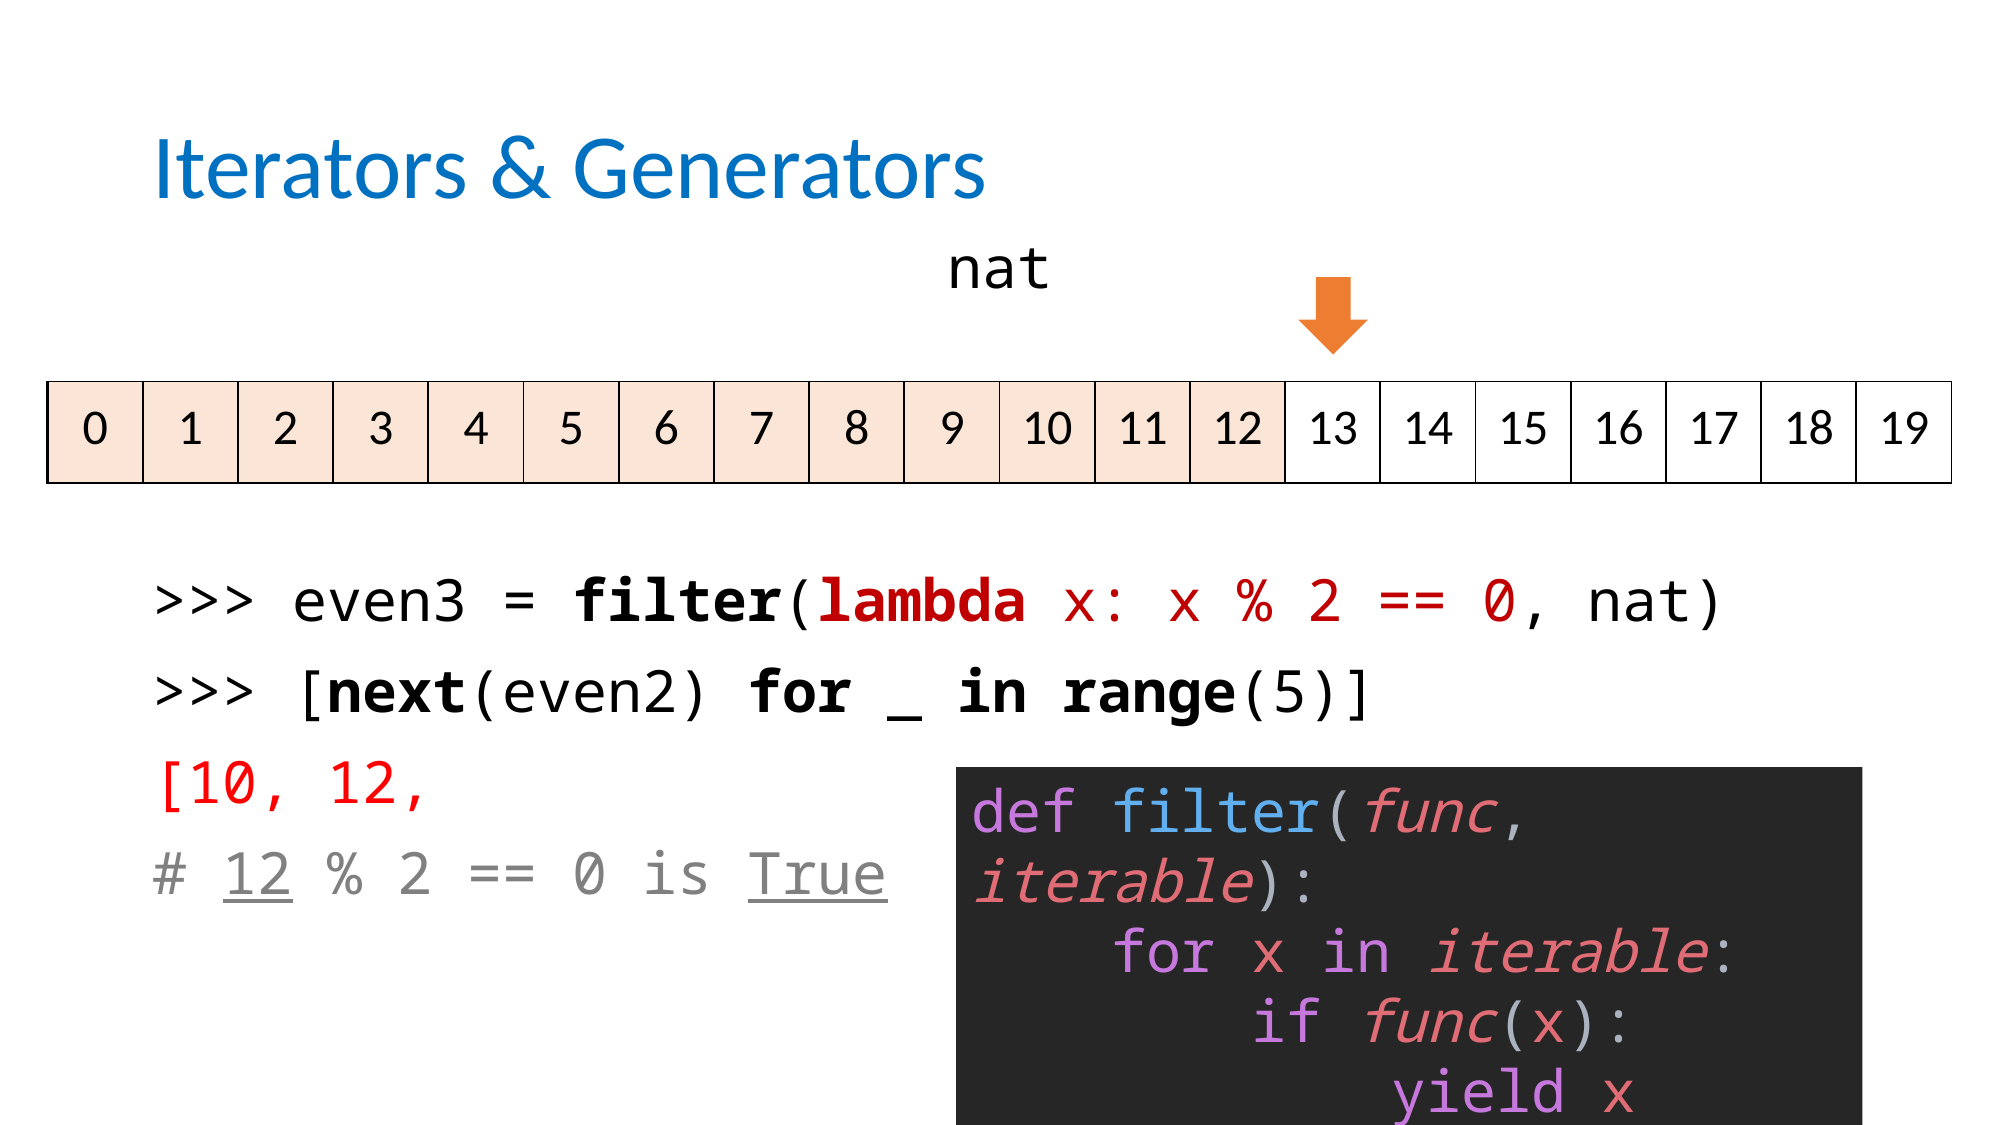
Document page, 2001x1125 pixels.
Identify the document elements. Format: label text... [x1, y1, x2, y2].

table_header 15 [1476, 382, 1570, 482]
table_header 14 [1381, 382, 1475, 482]
table_header 9 [905, 382, 999, 482]
table_header 0 [49, 382, 142, 482]
table_header 8 [810, 382, 903, 482]
text_box def filter(func, iterable): for x in iterable: if func(x): yield x [956, 767, 1863, 1125]
table_header 11 [1096, 382, 1189, 482]
table_header 6 [620, 382, 713, 482]
title Iterators & Generators [137, 59, 1863, 278]
table_header 7 [715, 382, 808, 482]
table_header 12 [1191, 382, 1284, 482]
table_header 13 [1286, 382, 1379, 482]
table_header 3 [334, 382, 427, 482]
table_header 4 [429, 382, 523, 482]
table_header 10 [1000, 382, 1094, 482]
table_header 17 [1667, 382, 1760, 482]
table_header 5 [524, 382, 618, 482]
text_box nat [932, 222, 1068, 308]
table_header 16 [1572, 382, 1665, 482]
table_header 19 [1857, 382, 1951, 482]
table_header 1 [144, 382, 237, 482]
text_box >>> even3 = filter(lambda x: x % 2 == 0, nat) >>> [next(even2) for _ in range(5)] [10, 12, # 12 % 2 == 0 is True [137, 555, 1863, 1066]
table_header 18 [1762, 382, 1855, 482]
text_box [1298, 277, 1368, 355]
table_header 2 [239, 382, 332, 482]
